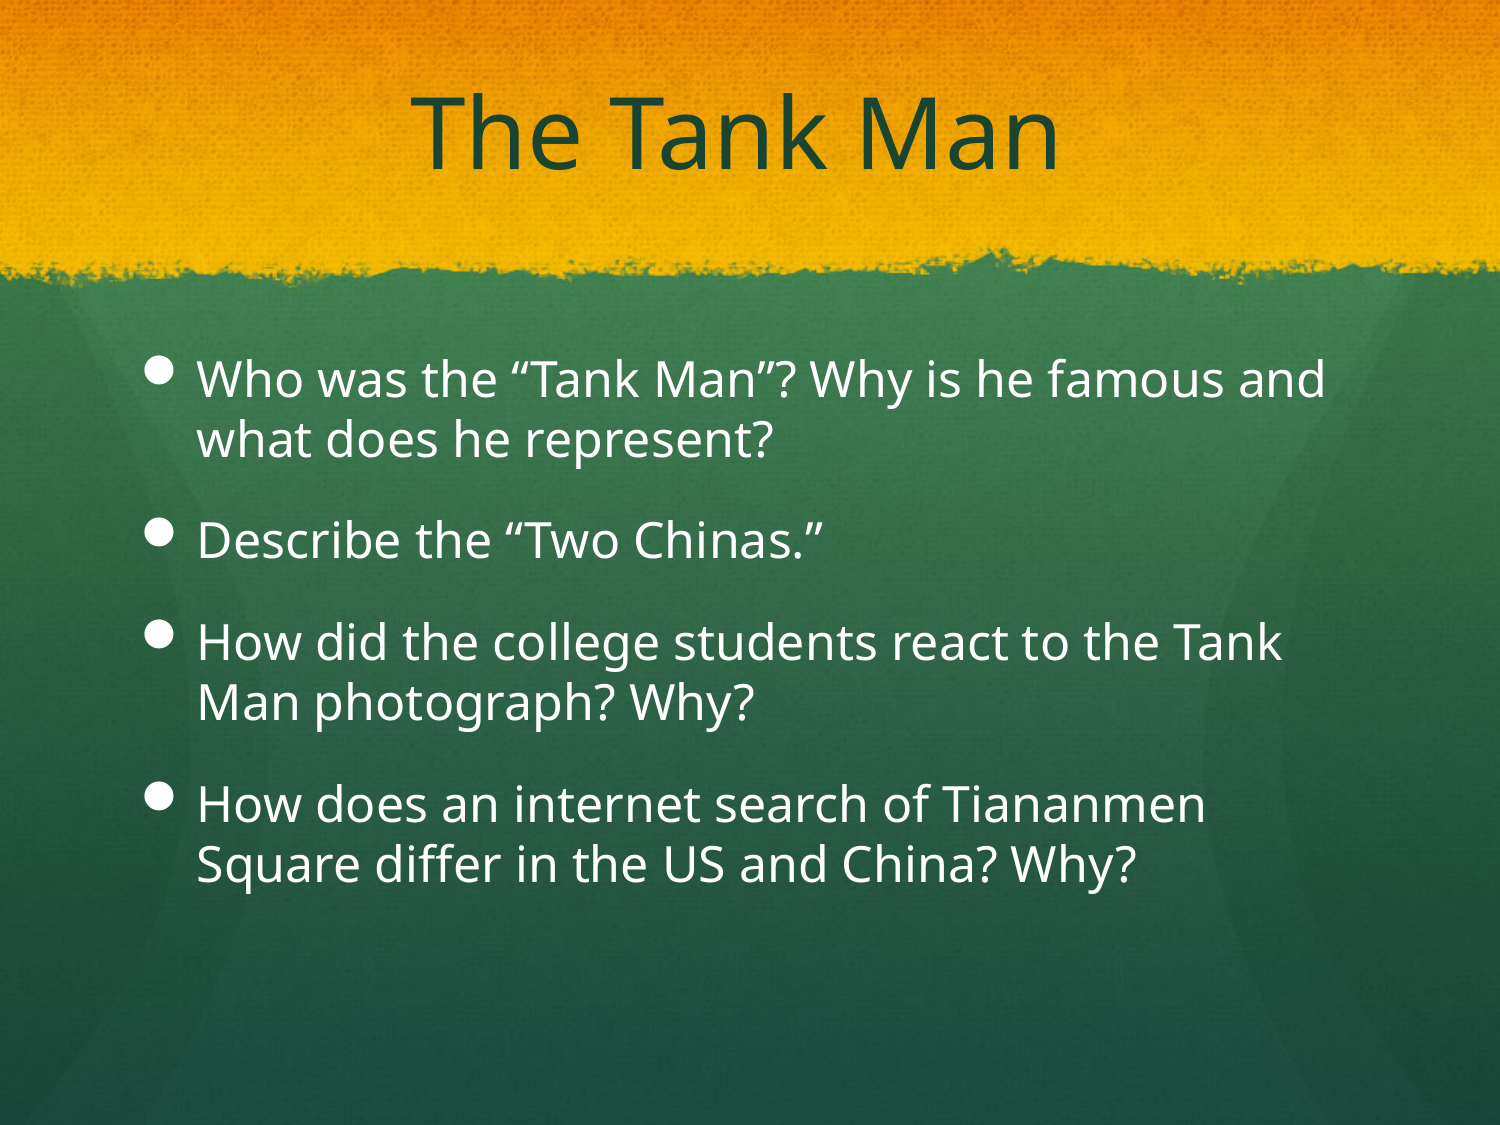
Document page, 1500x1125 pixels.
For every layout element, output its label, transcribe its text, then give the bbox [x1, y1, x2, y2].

picture [0, 0, 1500, 1125]
title The Tank Man [125, 13, 1375, 246]
list Who was the “Tank Man”? Why is he famous and what does he represent? Describe the “Two Chinas.” How did the college students react to the Tank Man photograph? Why? How does an internet search of Tiananmen Square differ in the US and China? Why? [125, 339, 1375, 1026]
